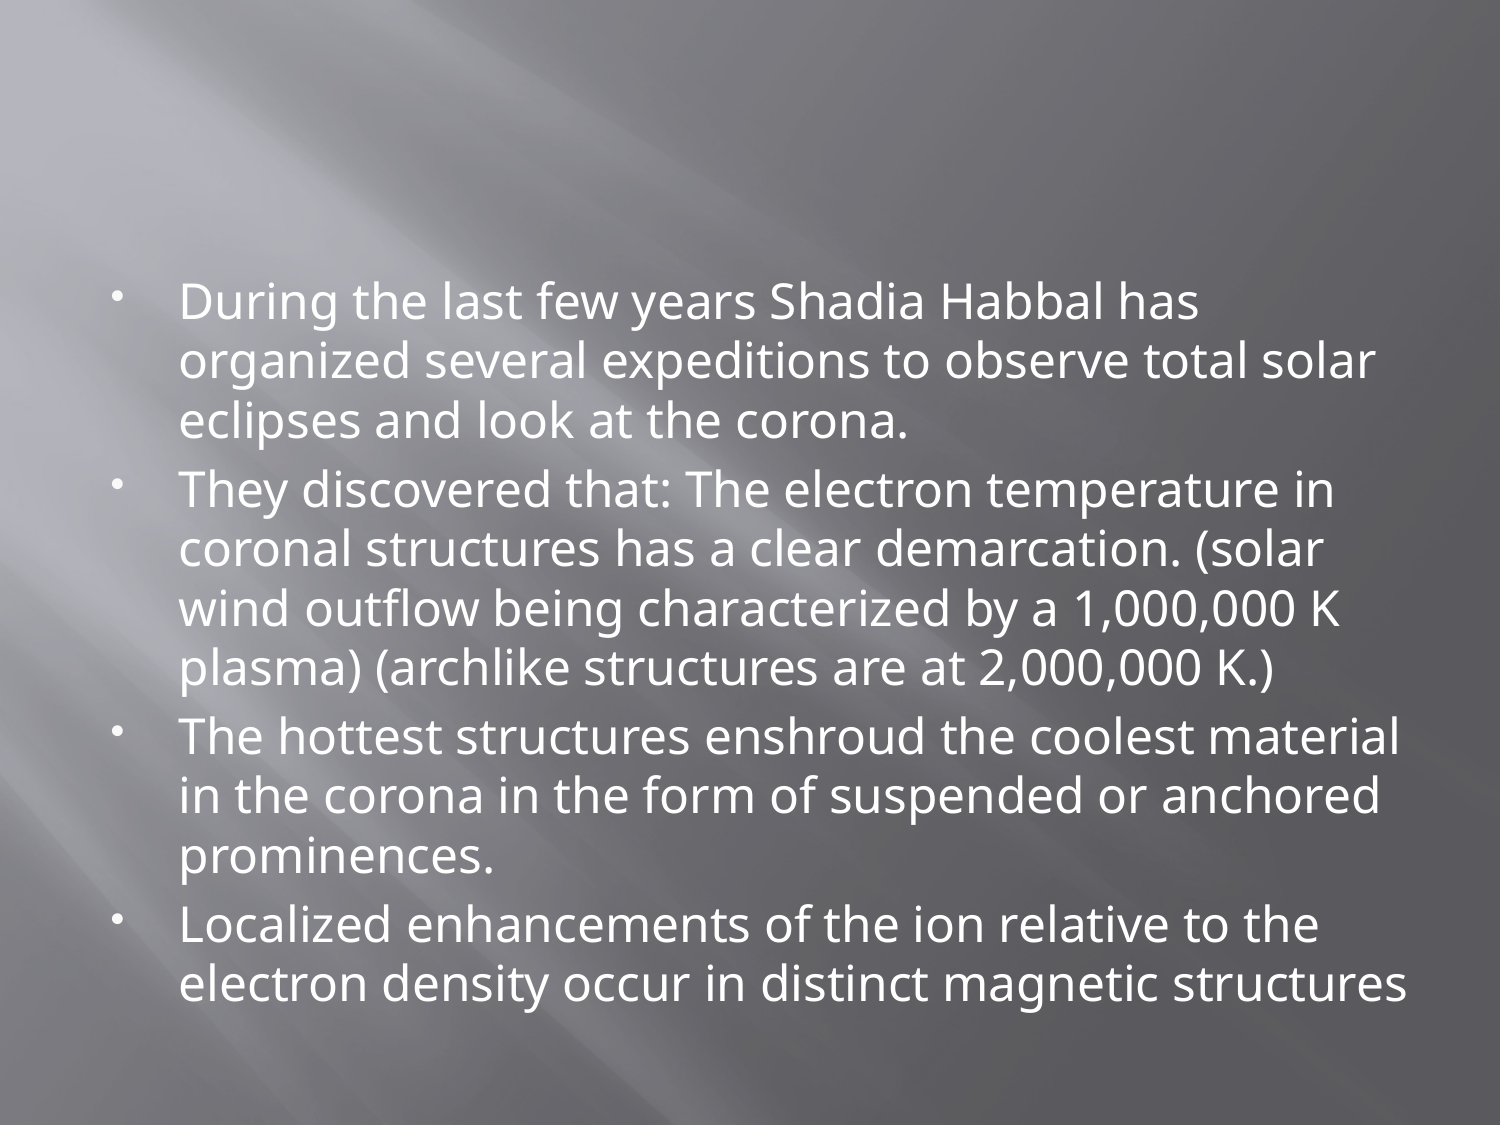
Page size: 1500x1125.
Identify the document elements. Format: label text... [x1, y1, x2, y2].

list During the last few years Shadia Habbal has organized several expeditions to observe total solar eclipses and look at the corona. They discovered that: The electron temperature in coronal structures has a clear demarcation. (solar wind outflow being characterized by a 1,000,000 K plasma) (archlike structures are at 2,000,000 K.) The hottest structures enshroud the coolest material in the corona in the form of suspended or anchored prominences. Localized enhancements of the ion relative to the electron density occur in distinct magnetic structures [75, 262, 1425, 1035]
